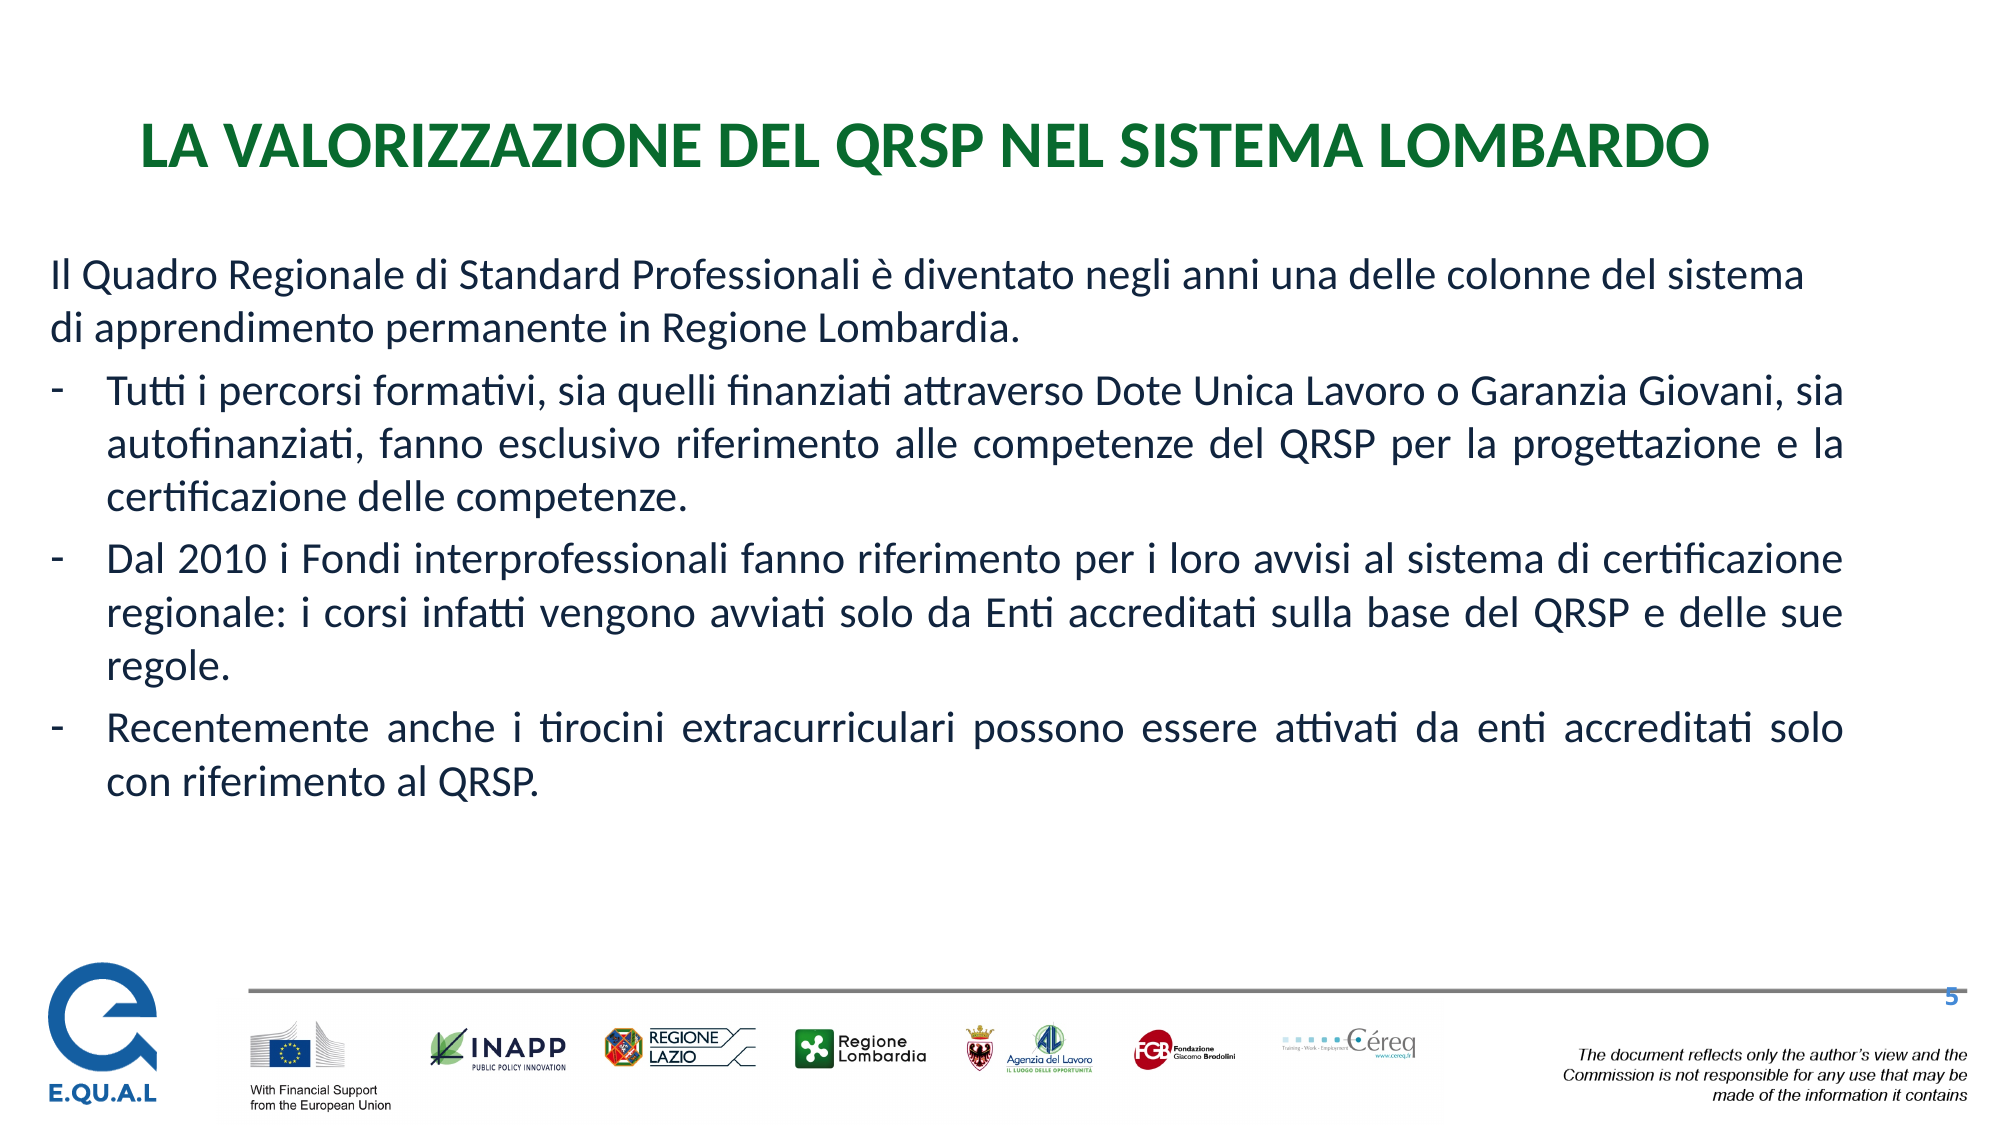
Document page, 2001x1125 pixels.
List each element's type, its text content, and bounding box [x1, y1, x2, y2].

title LA VALORIZZAZIONE DEL QRSP NEL SISTEMA LOMBARDO [35, 37, 1818, 237]
list Il Quadro Regionale di Standard Professionali è diventato negli anni una delle colonne del sistema di apprendimento permanente in Regione Lombardia. Tutti i percorsi formativi, sia quelli finanziati attraverso Dote Unica Lavoro o Garanzia Giovani, sia autofinanziati, fanno esclusivo riferimento alle competenze del QRSP per la progettazione e la certificazione delle competenze. Dal 2010 i Fondi interprofessionali fanno riferimento per i loro avvisi al sistema di certificazione regionale: i corsi infatti vengono avviati solo da Enti accreditati sulla base del QRSP e delle sue regole. Recentemente anche i tirocini extracurriculari possono essere attivati da enti accreditati solo con riferimento al QRSP. [35, 237, 1863, 1014]
picture [0, 943, 2000, 1125]
